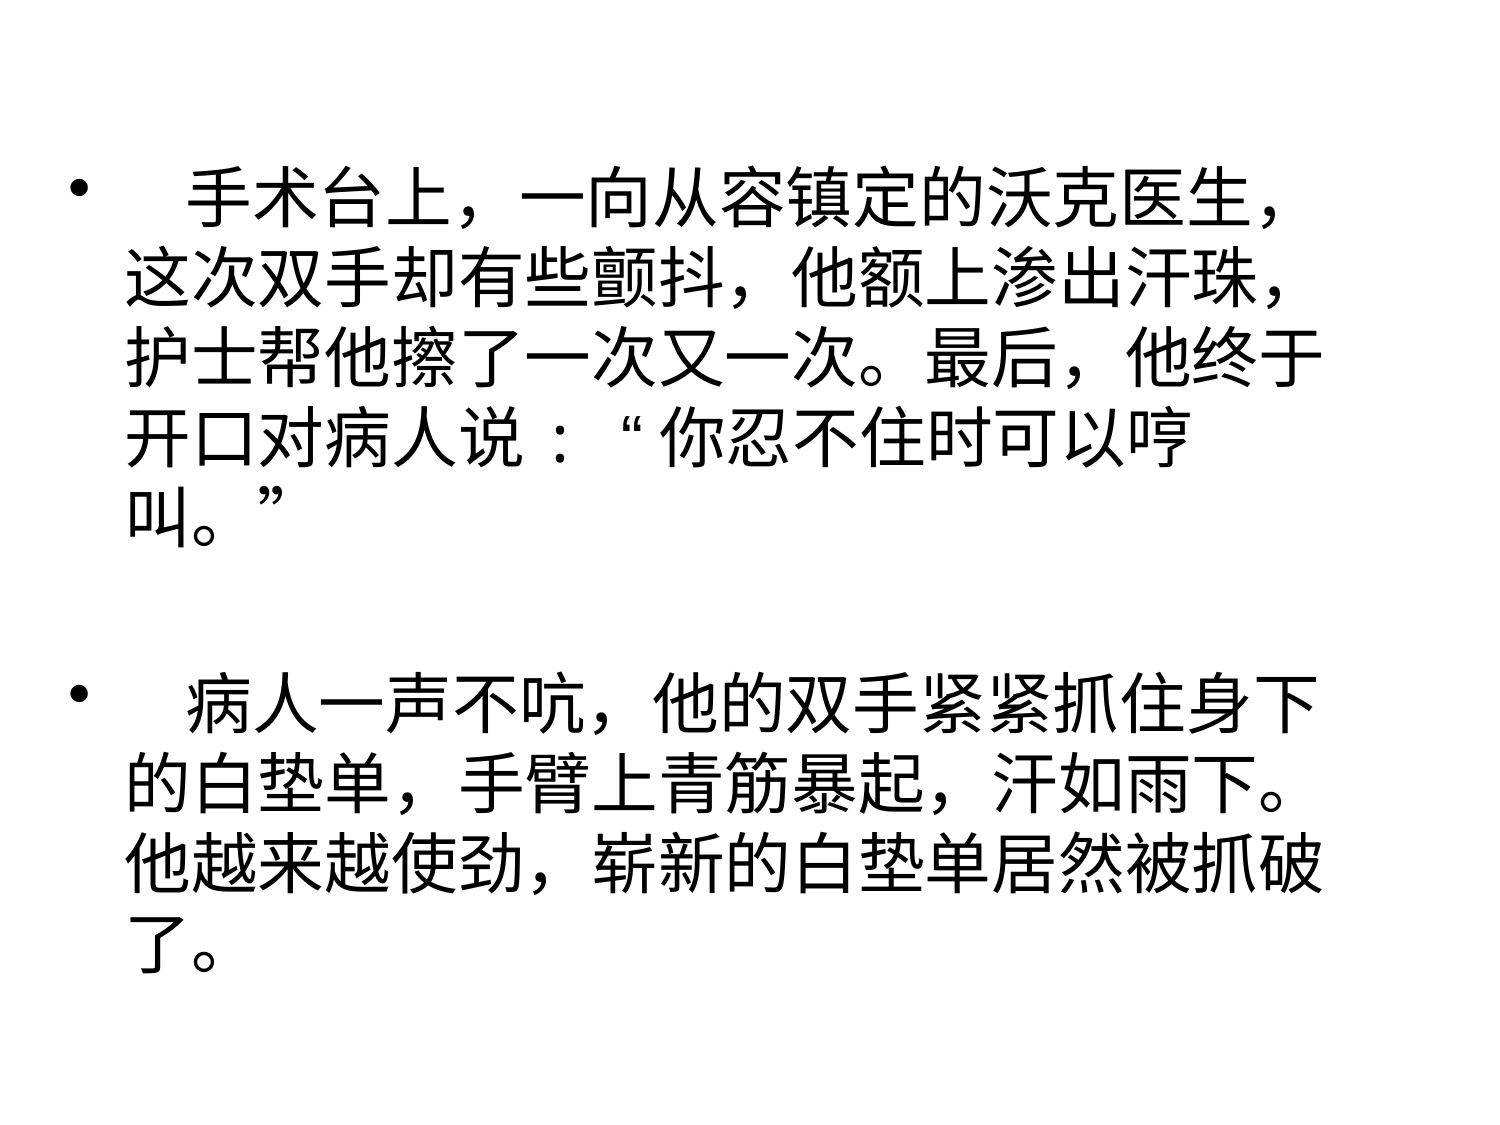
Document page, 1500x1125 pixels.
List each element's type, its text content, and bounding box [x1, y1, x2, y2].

list 手术台上，一向从容镇定的沃克医生，这次双手却有些颤抖，他额上渗出汗珠，护士帮他擦了一次又一次。最后，他终于开口对病人说: “你忍不住时可以哼叫。” 病人一声不吭，他的双手紧紧抓住身下的白垫单，手臂上青筋暴起，汗如雨下。他越来越使劲，崭新的白垫单居然被抓破了。 [52, 54, 1391, 1125]
